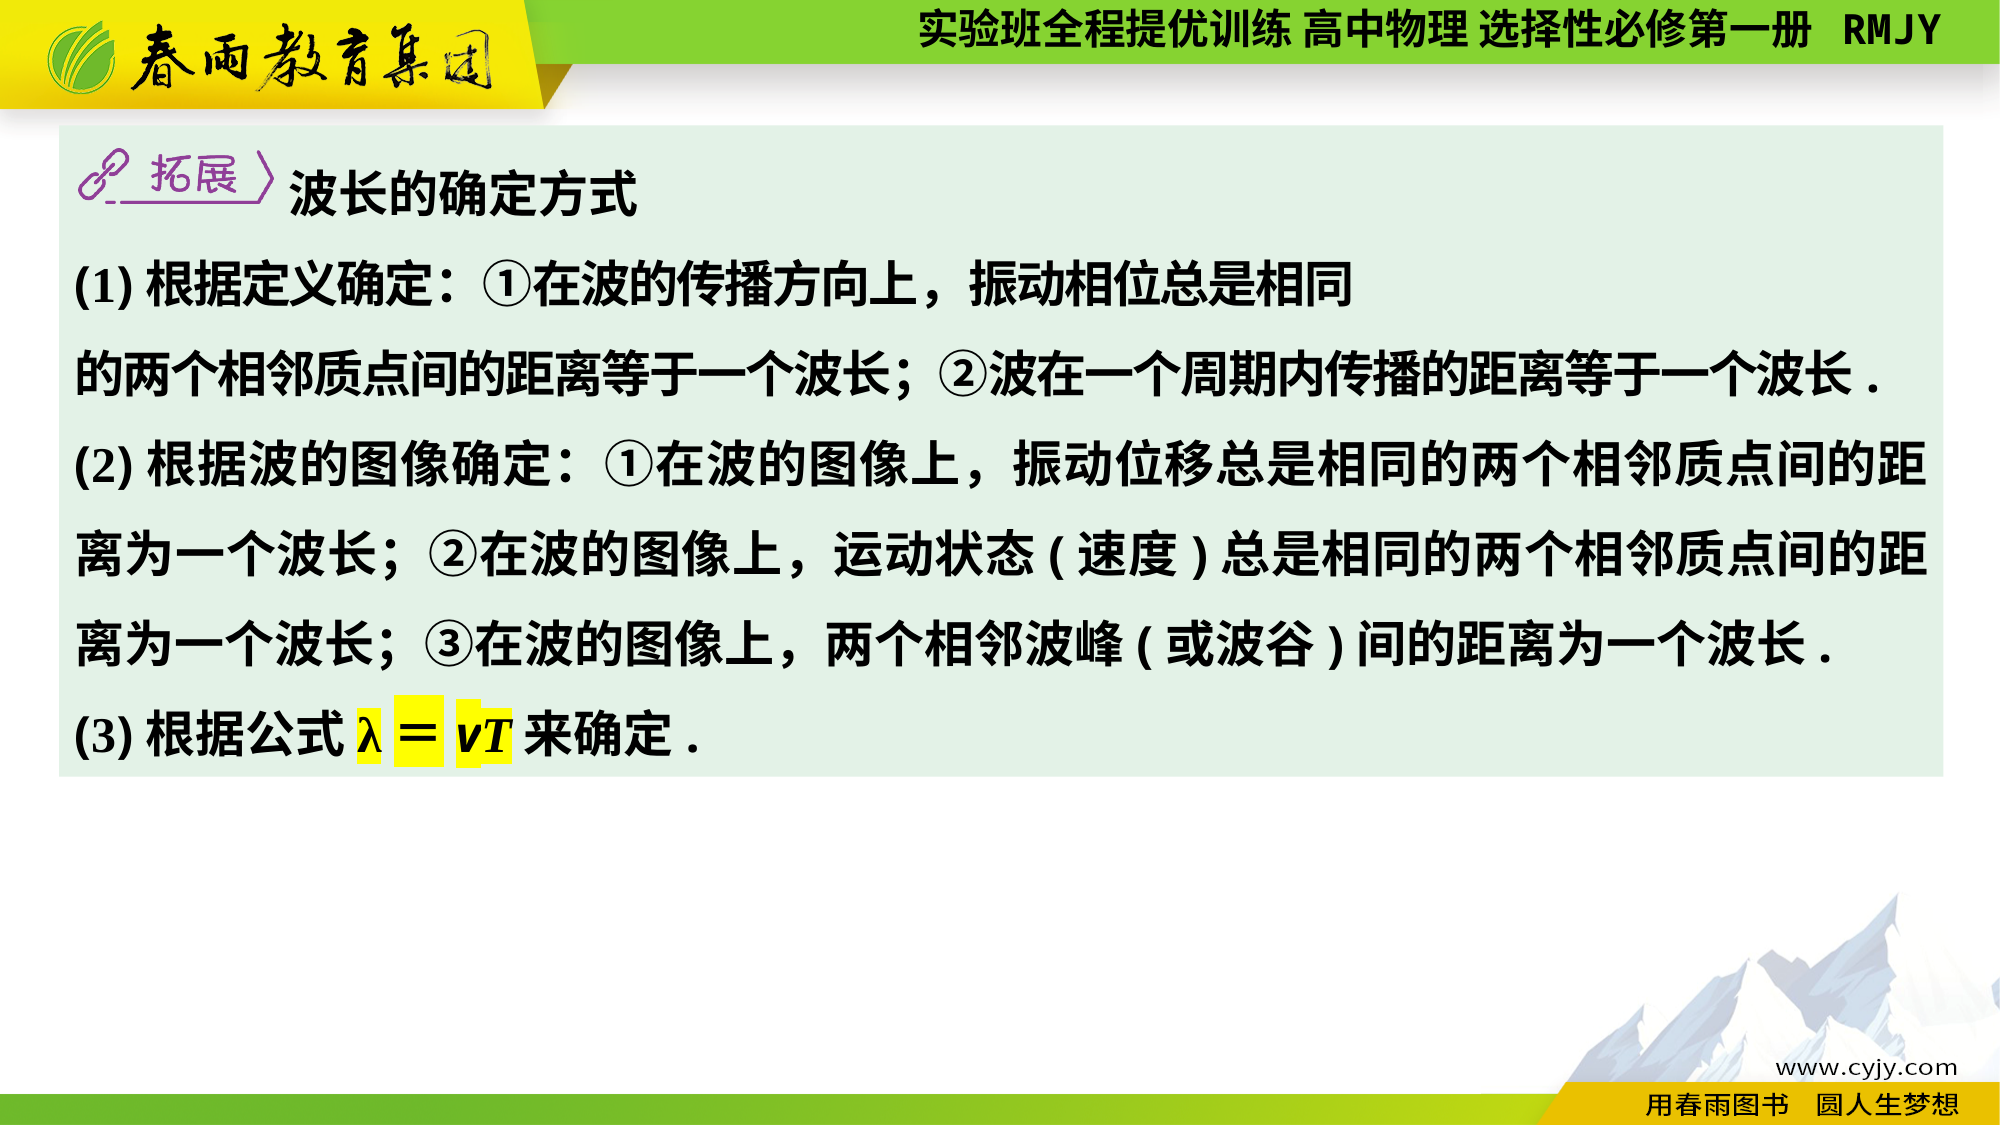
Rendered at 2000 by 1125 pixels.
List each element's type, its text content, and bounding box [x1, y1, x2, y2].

list 波长的确定方式 (1)根据定义确定：①在波的传播方向上，振动相位总是相同 的两个相邻质点间的距离等于一个波长；②波在一个周期内传播的距离等于一个波长. (2)根据波的图像确定：①在波的图像上，振动位移总是相同的两个相邻质点间的距离为一个波长；②在波的图像上，运动状态(速度)总是相同的两个相邻质点间的距离为一个波长；③在波的图像上，两个相邻波峰(或波谷)间的距离为一个波长. (3)根据公式λ＝vT来确定. [59, 125, 1944, 777]
picture [0, 0, 2000, 1125]
